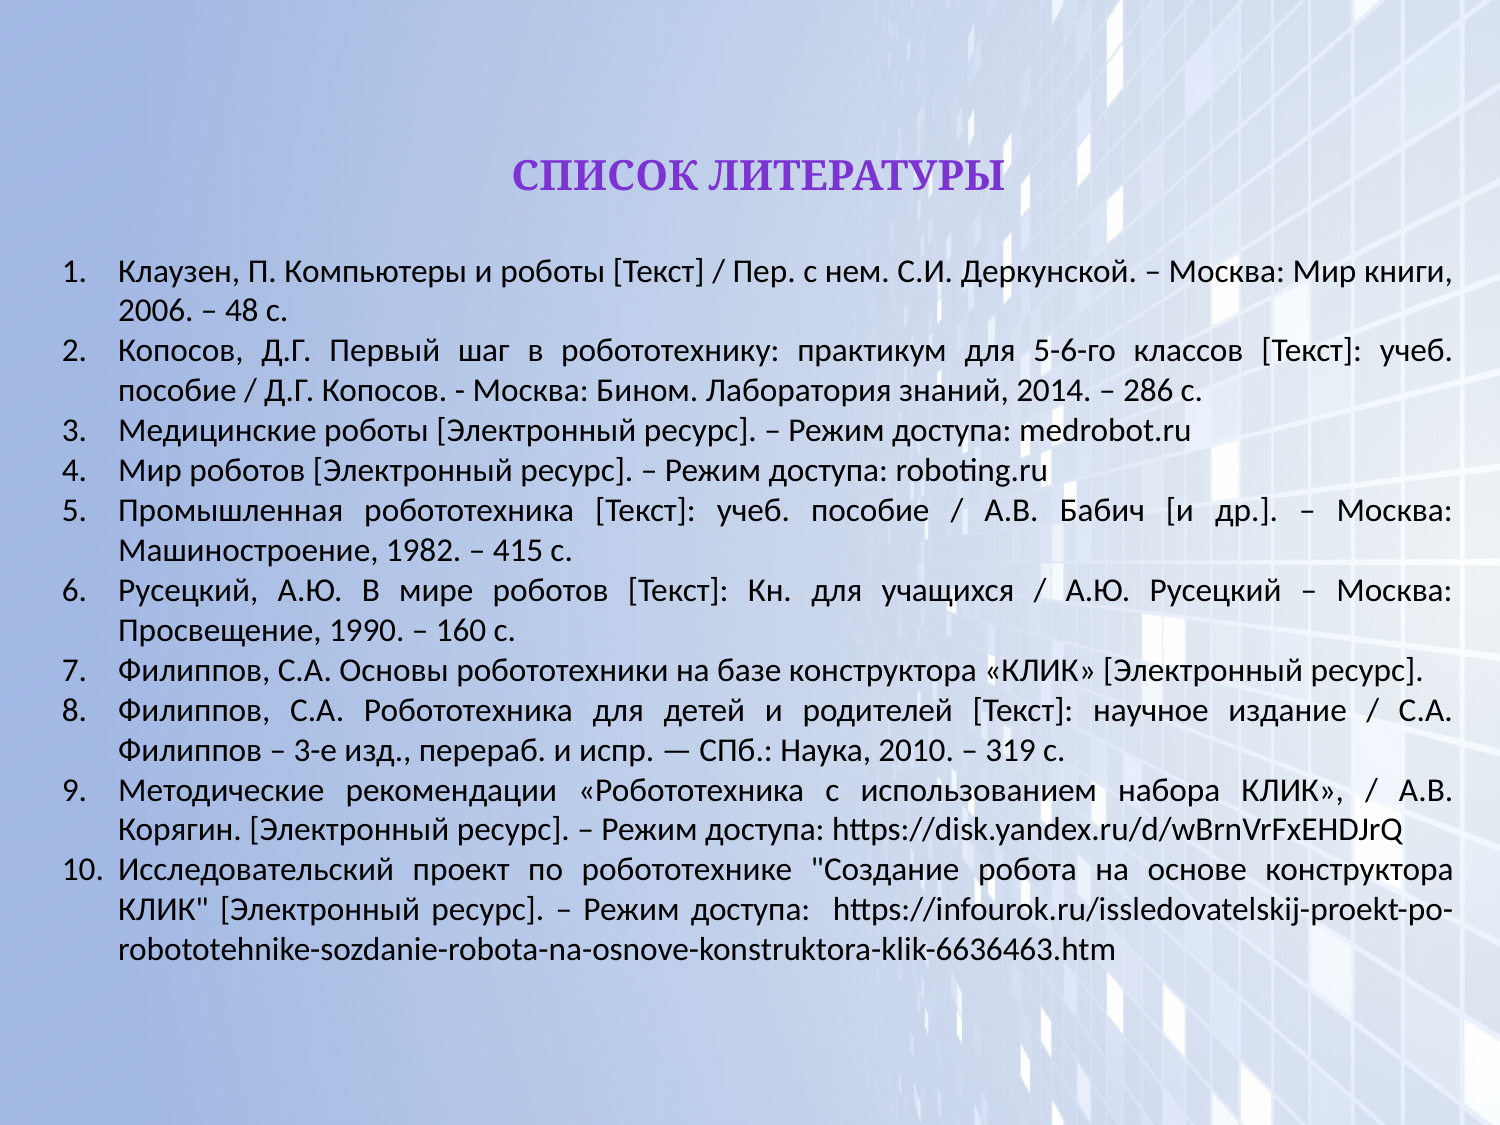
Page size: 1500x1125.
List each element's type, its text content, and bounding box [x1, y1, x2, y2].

picture [0, 0, 1500, 1125]
text_box СПИСОК ЛИТЕРАТУРЫ Клаузен, П. Компьютеры и роботы [Текст] / Пер. с нем. С.И. Деркунской. – Москва: Мир книги, 2006. – 48 с. Копосов, Д.Г. Первый шаг в робототехнику: практикум для 5-6-го классов [Текст]: учеб. пособие / Д.Г. Копосов. - Москва: Бином. Лаборатория знаний, 2014. – 286 с. Медицинские роботы [Электронный ресурс]. – Режим доступа: medrobot.ru Мир роботов [Электронный ресурс]. – Режим доступа: roboting.ru Промышленная робототехника [Текст]: учеб. пособие / А.В. Бабич [и др.]. – Москва: Машиностроение, 1982. – 415 с. Русецкий, А.Ю. В мире роботов [Текст]: Кн. для учащихся / А.Ю. Русецкий – Москва: Просвещение, 1990. – 160 с. Филиппов, С.А. Основы робототехники на базе конструктора «КЛИК» [Электронный ресурс]. Филиппов, С.А. Робототехника для детей и родителей [Текст]: научное издание / С.А. Филиппов – 3-е изд., перераб. и испр. — СПб.: Наука, 2010. – 319 с. Методические рекомендации «Робототехника с использованием набора КЛИК», / А.В. Корягин. [Электронный ресурс]. – Режим доступа: https://disk.yandex.ru/d/wBrnVrFxEHDJrQ Исследовательский проект по робототехнике "Создание робота на основе конструктора КЛИК" [Электронный ресурс]. – Режим доступа: https://infourok.ru/issledovatelskij-proekt-po-robototehnike-sozdanie-robota-na-osnove-konstruktora-klik-6636463.htm [46, 98, 1471, 968]
